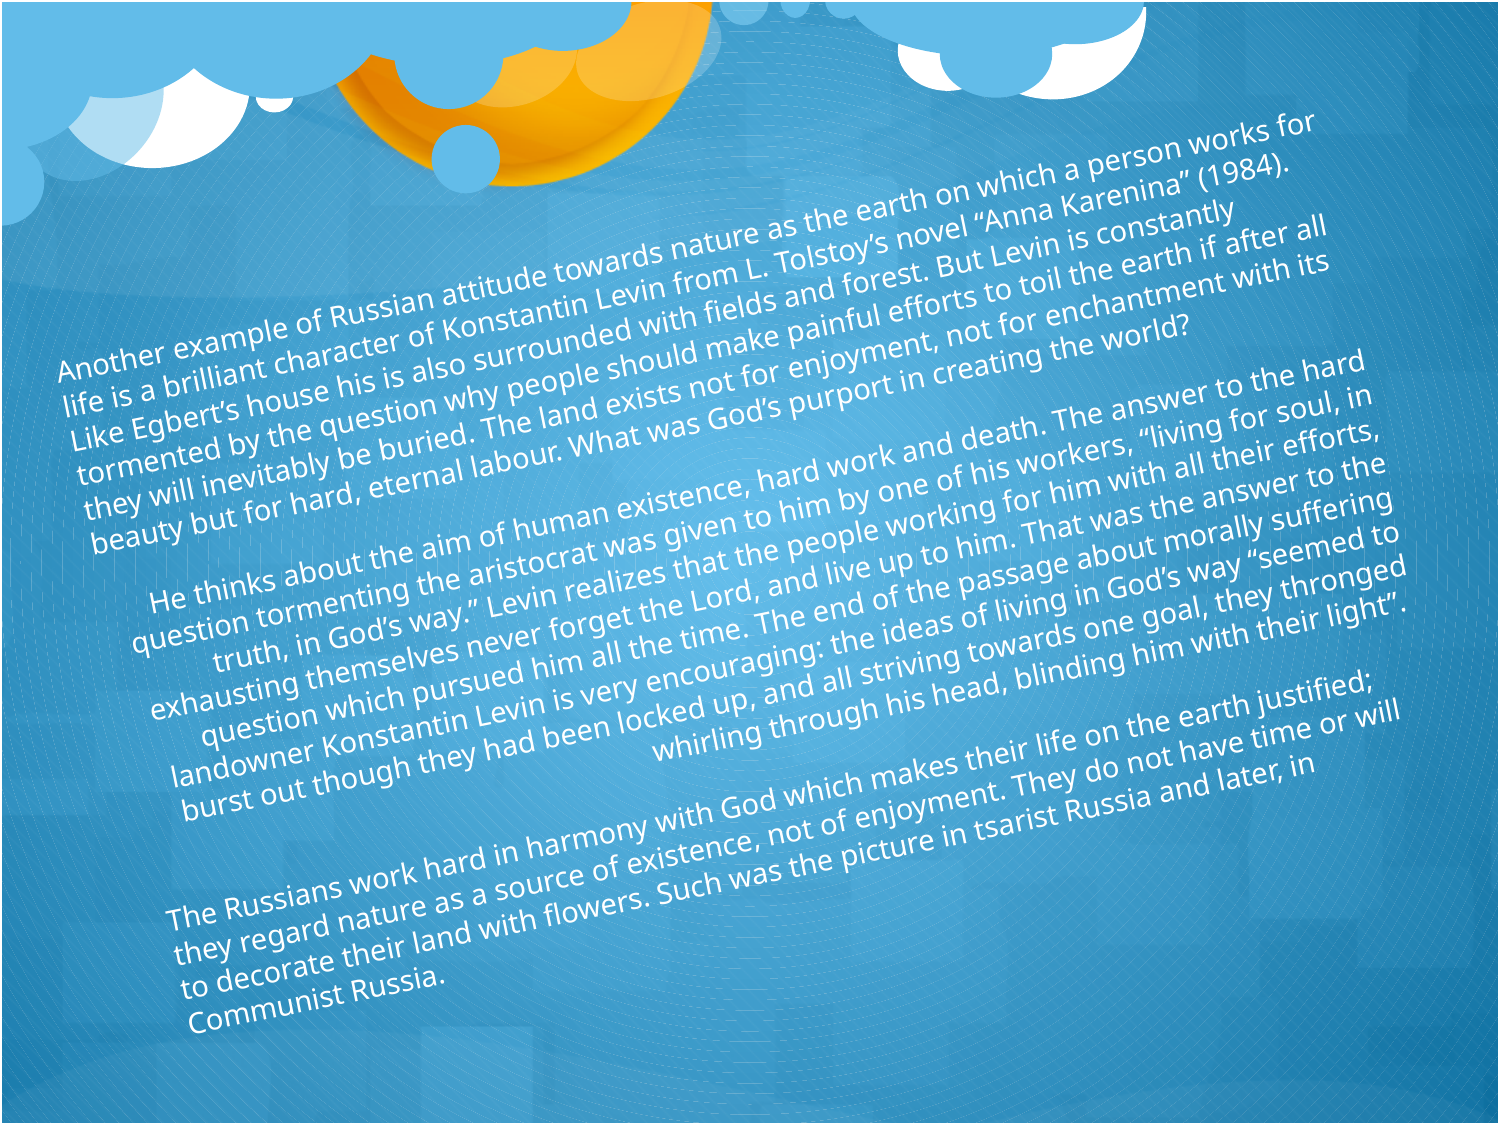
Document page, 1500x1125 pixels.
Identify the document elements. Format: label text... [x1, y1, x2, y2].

text_box Another example of Russian attitude towards nature as the earth on which a person works for life is a brilliant character of Konstantin Levin from L. Tolstoy’s novel “Anna Karenina” (1984). Like Egbert’s house his is also surrounded with fields and forest. But Levin is constantly tormented by the question why people should make painful efforts to toil the earth if after all they will inevitably be buried. The land exists not for enjoyment, not for enchantment with its beauty but for hard, eternal labour. What was God’s purport in creating the world? He thinks about the aim of human existence, hard work and death. The answer to the hard question tormenting the aristocrat was given to him by one of his workers, “living for soul, in truth, in God’s way.” Levin realizes that the people working for him with all their efforts, exhausting themselves never forget the Lord, and live up to him. That was the answer to the question which pursued him all the time. The end of the passage about morally suffering landowner Konstantin Levin is very encouraging: the ideas of living in God’s way “seemed to burst out though they had been locked up, and all striving towards one goal, they thronged whirling through his head, blinding him with their light”. The Russians work hard in harmony with God which makes their life on the earth justified; they regard nature as a source of existence, not of enjoyment. They do not have time or will to decorate their land with flowers. Such was the picture in tsarist Russia and later, in Communist Russia. [36, 90, 1468, 1051]
picture [2, 2, 1498, 1123]
